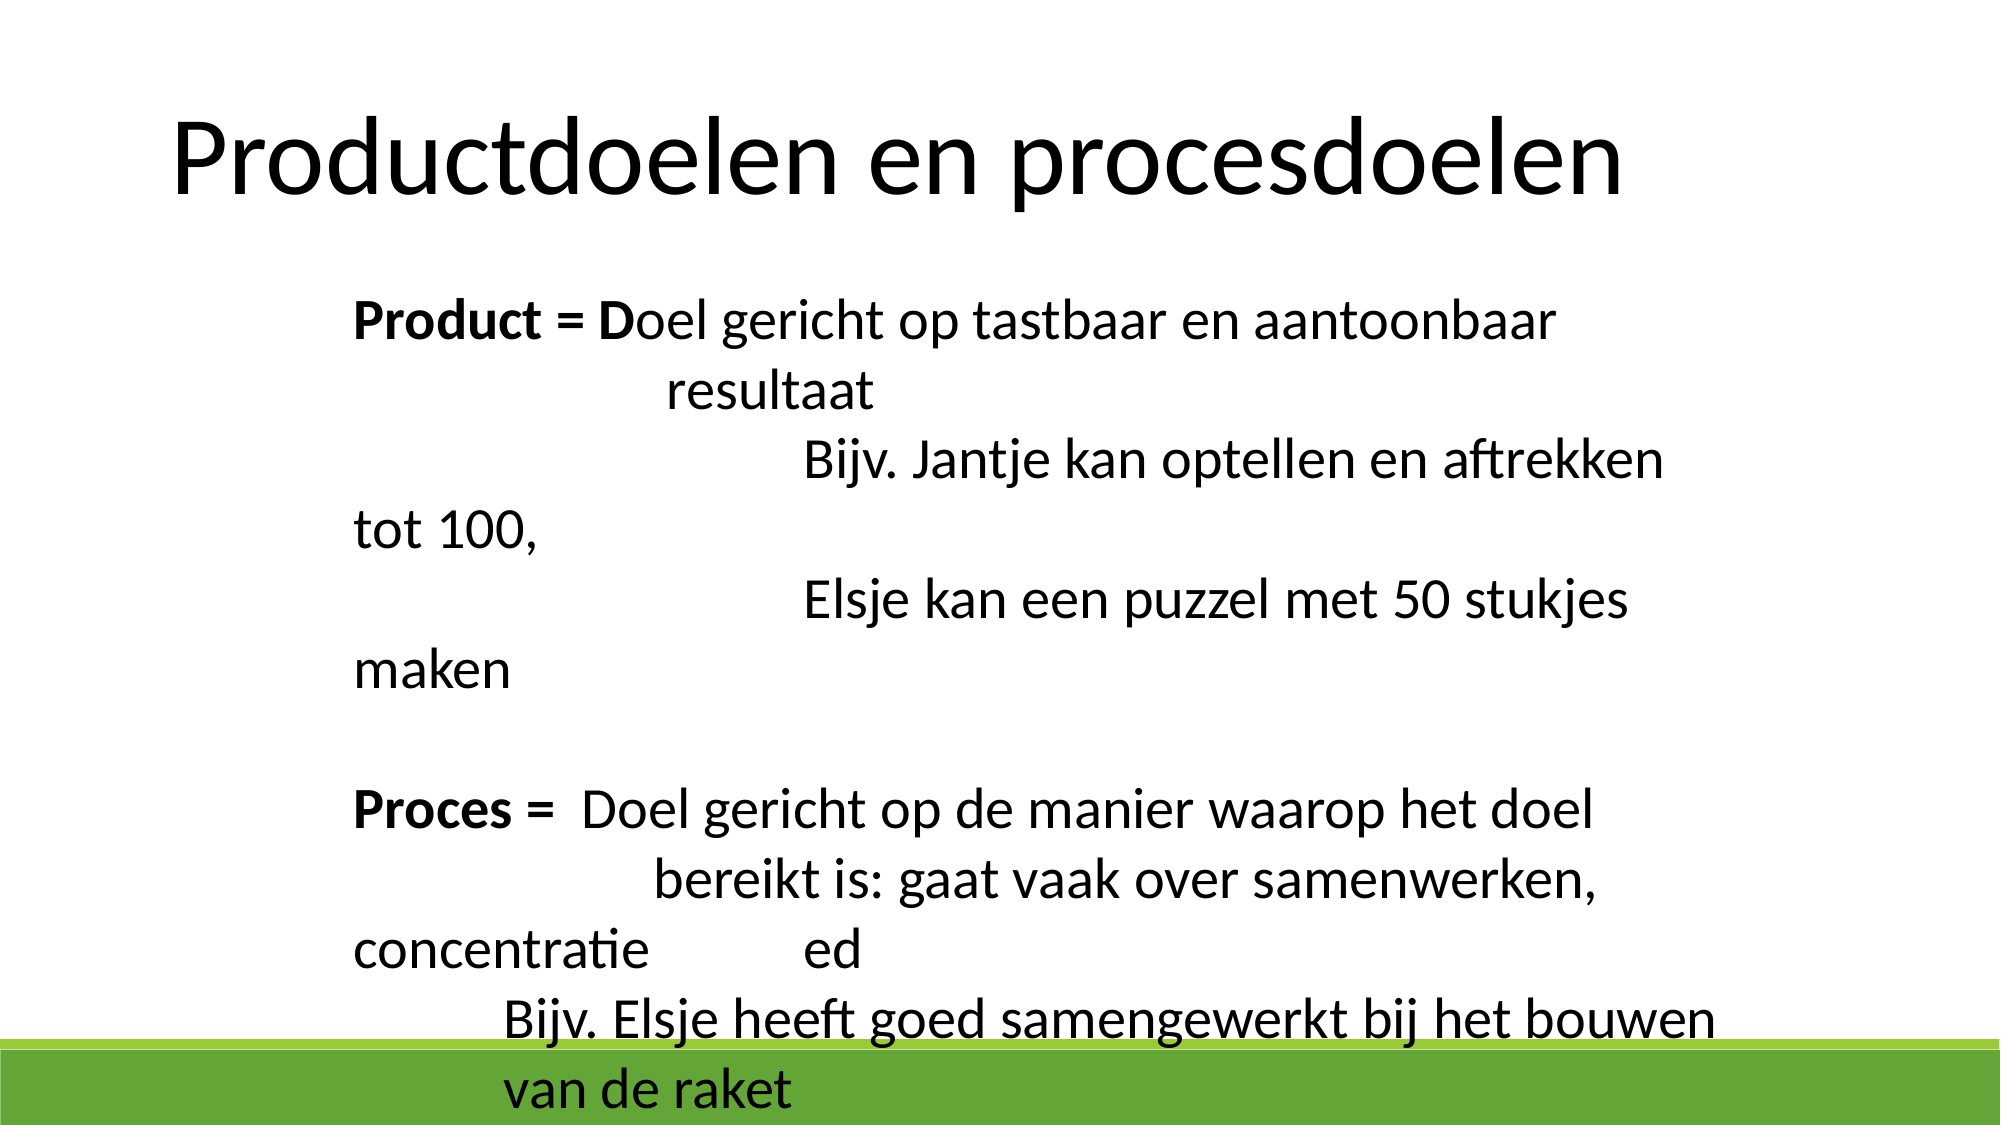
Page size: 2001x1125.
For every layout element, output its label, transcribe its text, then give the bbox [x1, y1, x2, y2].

text_box Productdoelen en procesdoelen [155, 74, 1642, 225]
text_box Product = Doel gericht op tastbaar en aantoonbaar resultaat Bijv. Jantje kan optellen en aftrekken tot 100, Elsje kan een puzzel met 50 stukjes maken Proces = Doel gericht op de manier waarop het doel bereikt is: gaat vaak over samenwerken, concentratie ed Bijv. Elsje heeft goed samengewerkt bij het bouwen van de raket [338, 273, 1743, 1125]
